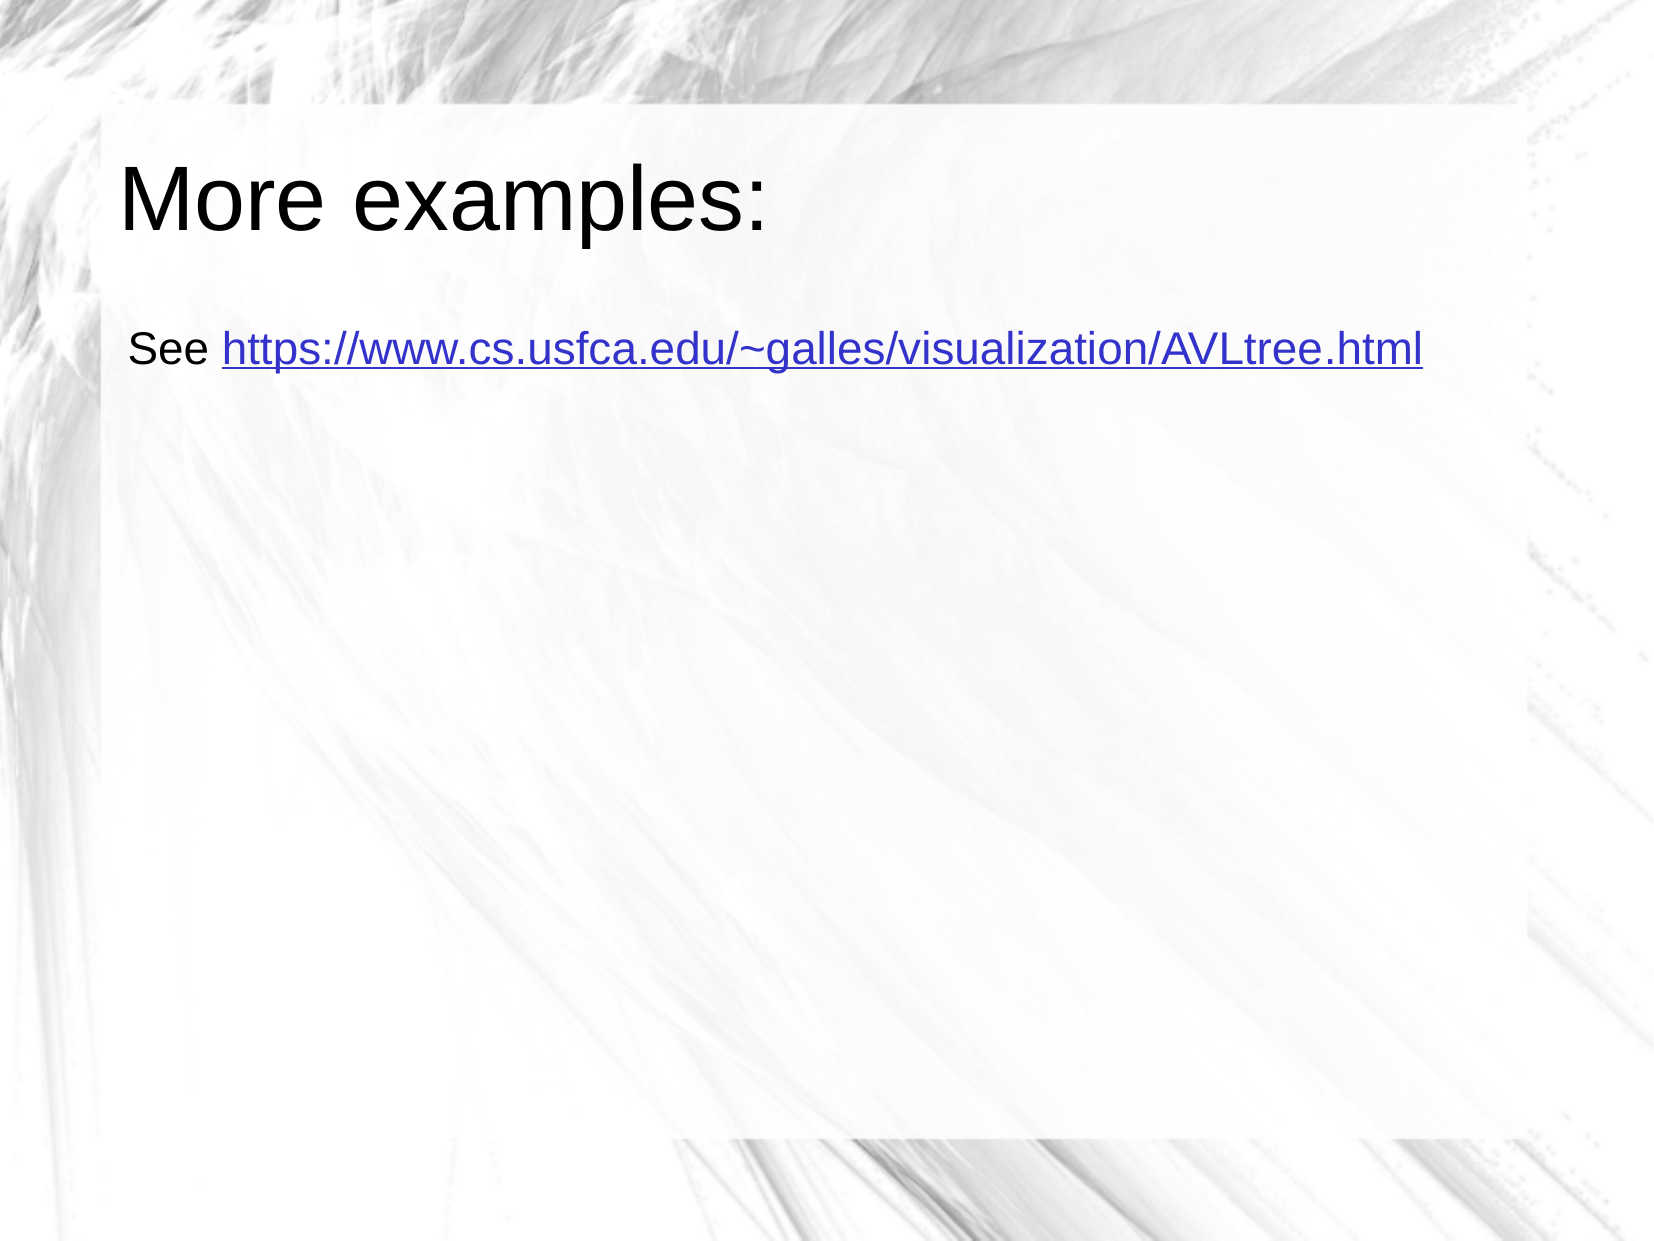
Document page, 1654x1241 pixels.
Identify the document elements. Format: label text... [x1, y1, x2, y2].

list See https://www.cs.usfca.edu/~galles/visualization/AVLtree.html [118, 319, 1571, 1109]
title More examples: [118, 93, 1506, 299]
picture [0, 0, 1654, 1241]
